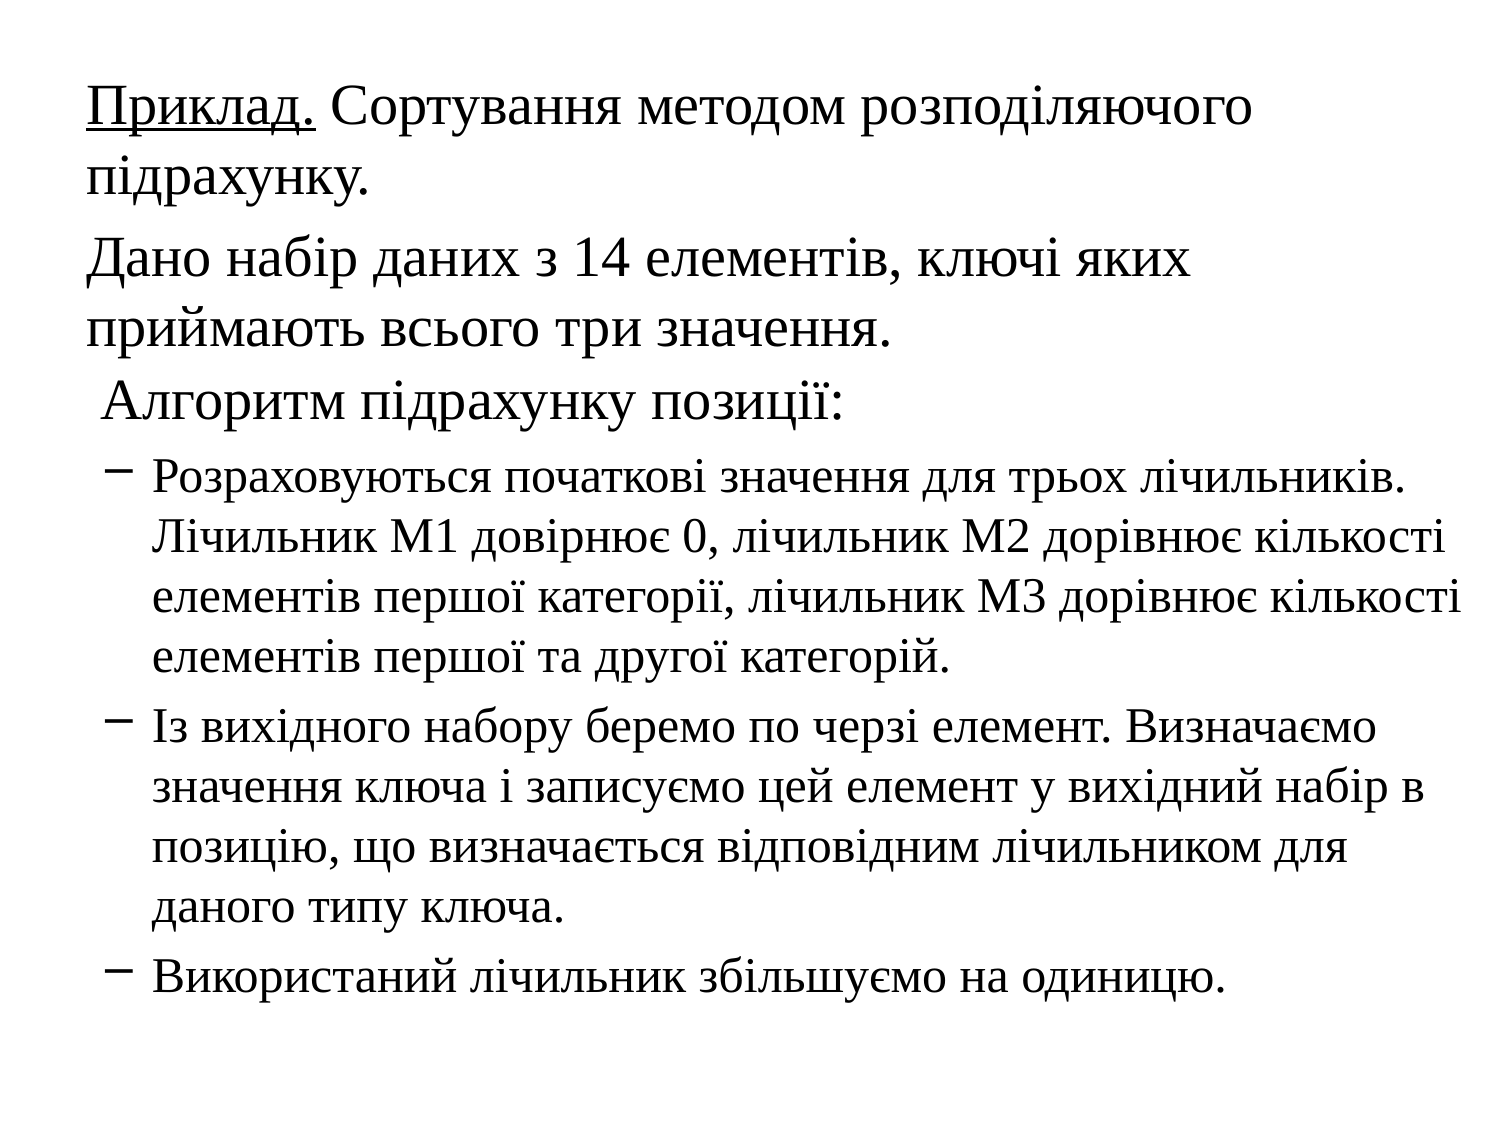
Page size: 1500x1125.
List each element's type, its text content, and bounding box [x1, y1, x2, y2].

list Приклад. Сортування методом розподіляючого підрахунку. Дано набір даних з 14 елементів, ключі яких приймають всього три значення. Алгоритм підрахунку позиції: Розраховуються початкові значення для трьох лічильників. Лічильник М1 довірнює 0, лічильник М2 дорівнює кількості елементів першої категорії, лічильник М3 дорівнює кількості елементів першої та другої категорій. Із вихідного набору беремо по черзі елемент. Визначаємо значення ключа і записуємо цей елемент у вихідний набір в позицію, що визначається відповідним лічильником для даного типу ключа. Використаний лічильник збільшуємо на одиницю. [0, 58, 1500, 1125]
